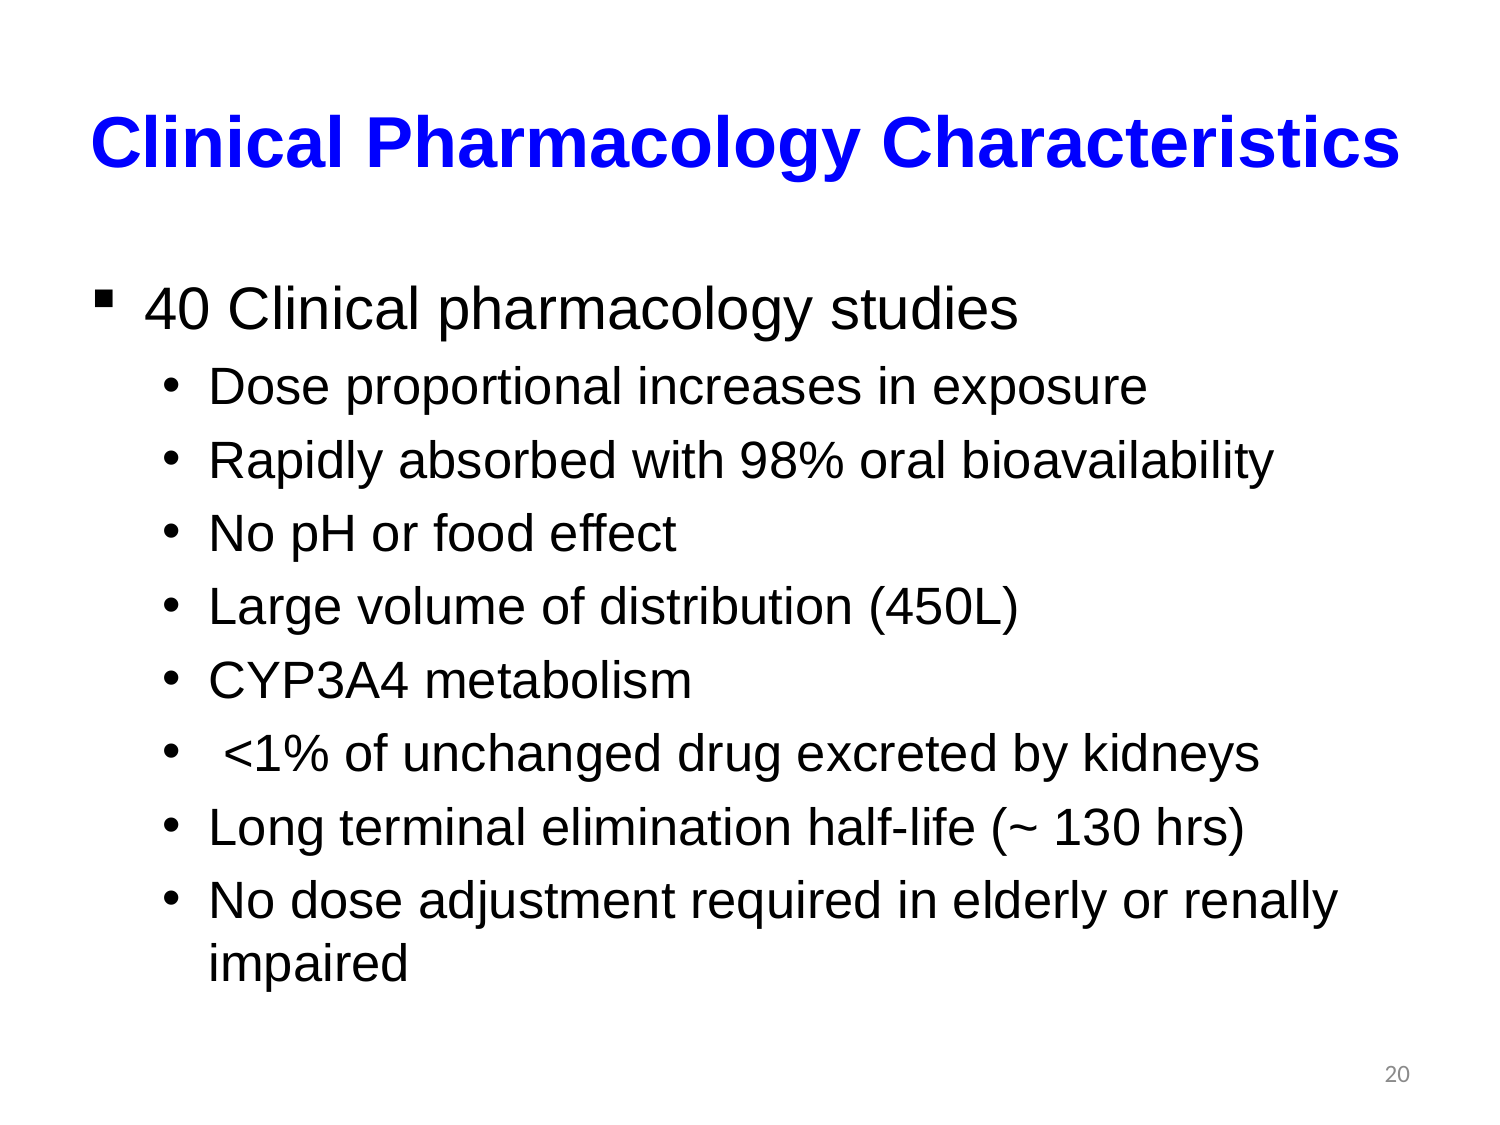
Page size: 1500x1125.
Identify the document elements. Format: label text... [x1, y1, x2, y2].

slide_number 20 [1074, 1042, 1425, 1103]
list 40 Clinical pharmacology studies Dose proportional increases in exposure Rapidly absorbed with 98% oral bioavailability No pH or food effect Large volume of distribution (450L) CYP3A4 metabolism <1% of unchanged drug excreted by kidneys Long terminal elimination half-life (~ 130 hrs) No dose adjustment required in elderly or renally impaired [75, 262, 1425, 1005]
title Clinical Pharmacology Characteristics [75, 45, 1425, 233]
